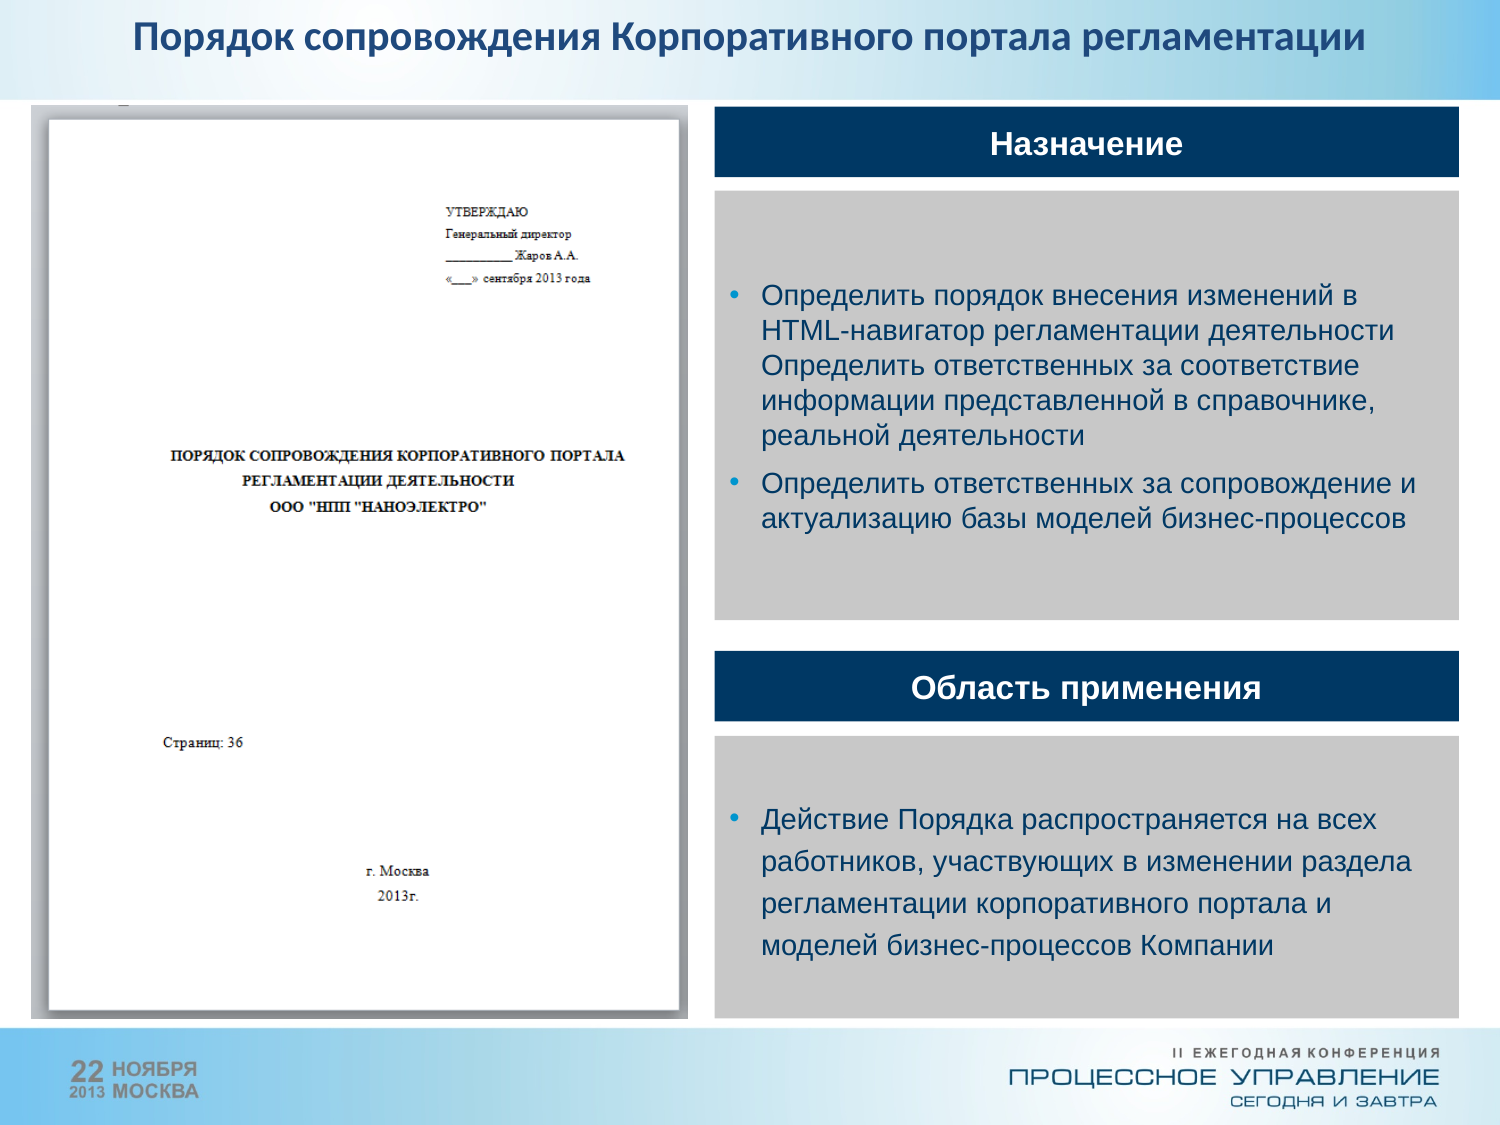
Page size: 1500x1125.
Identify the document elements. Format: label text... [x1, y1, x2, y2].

picture [0, 0, 1500, 1125]
text_box Назначение [714, 106, 1459, 178]
text_box Область применения [714, 650, 1459, 722]
list Порядок сопровождения Корпоративного портала регламентации [29, 0, 1471, 102]
text_box Действие Порядка распространяется на всех работников, участвующих в изменении раздела регламентации корпоративного портала и моделей бизнес-процессов Компании [714, 735, 1459, 1019]
text_box Определить порядок внесения изменений в HTML-навигатор регламентации деятельности Определить ответственных за соответствие информации представленной в справочнике, реальной деятельности Определить ответственных за сопровождение и актуализацию базы моделей бизнес-процессов [714, 190, 1459, 621]
